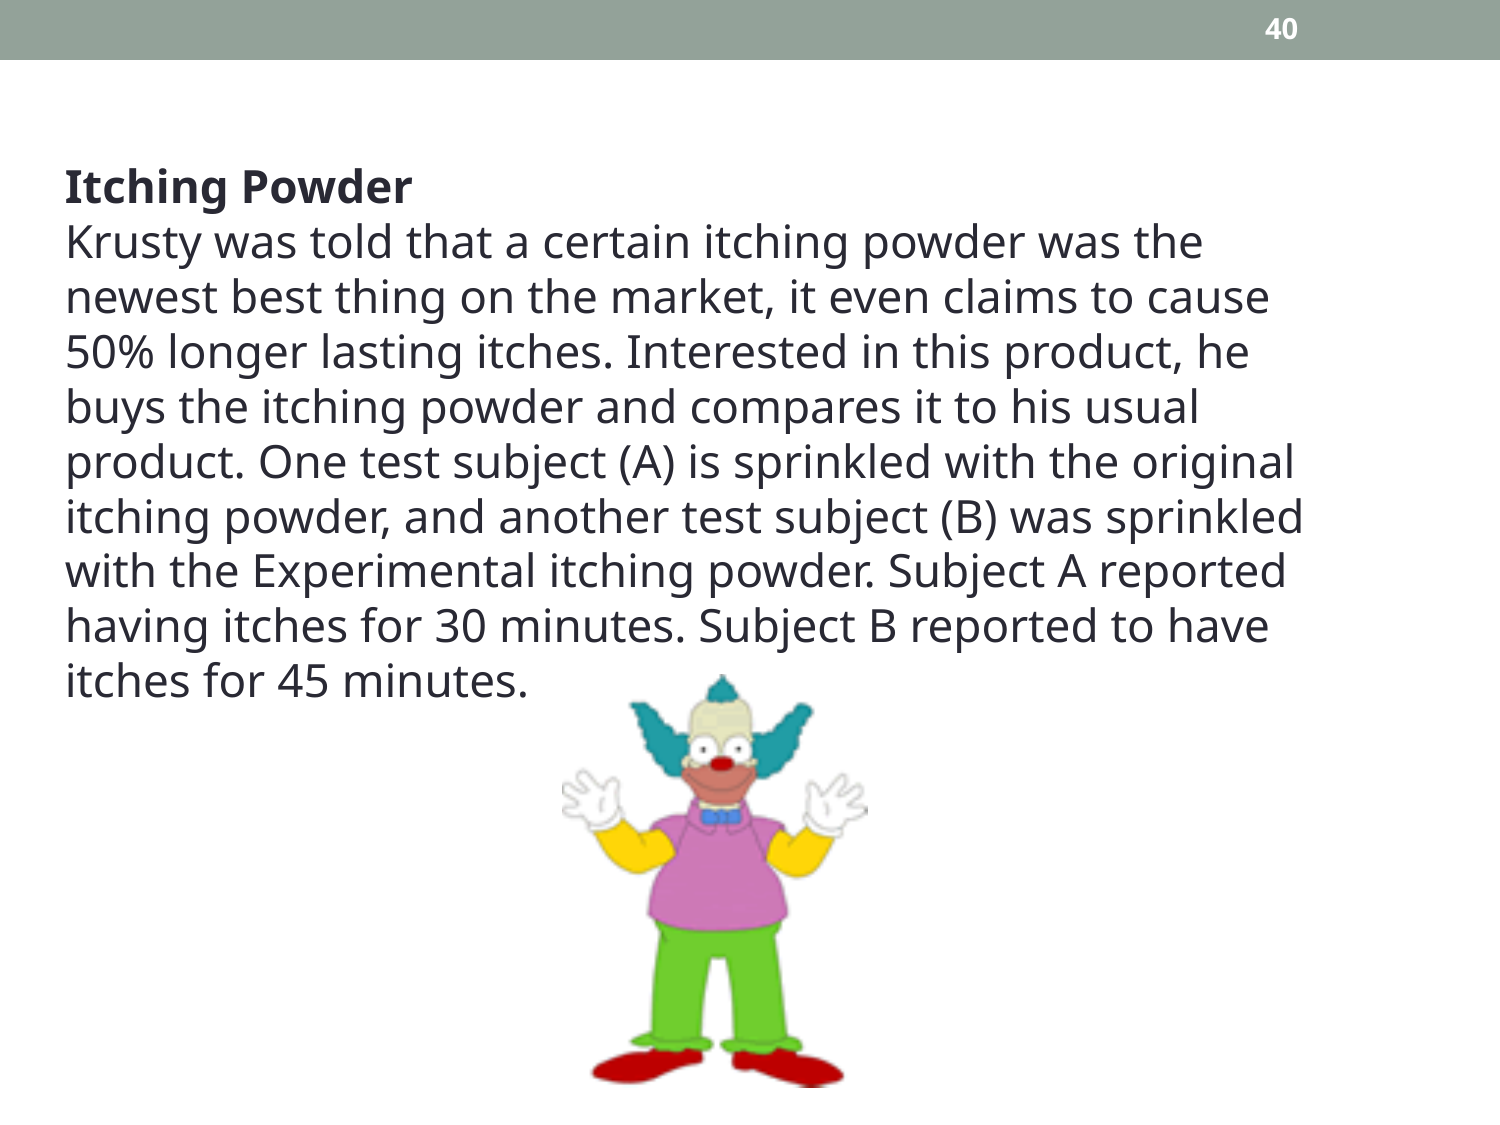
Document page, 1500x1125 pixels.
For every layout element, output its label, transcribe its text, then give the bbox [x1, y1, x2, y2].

slide_number 40 [1250, 3, 1425, 57]
picture [562, 674, 869, 1088]
text_box Itching Powder Krusty was told that a certain itching powder was the newest best thing on the market, it even claims to cause 50% longer lasting itches. Interested in this product, he buys the itching powder and compares it to his usual product. One test subject (A) is sprinkled with the original itching powder, and another test subject (B) was sprinkled with the Experimental itching powder. Subject A reported having itches for 30 minutes. Subject B reported to have itches for 45 minutes. [50, 149, 1375, 715]
